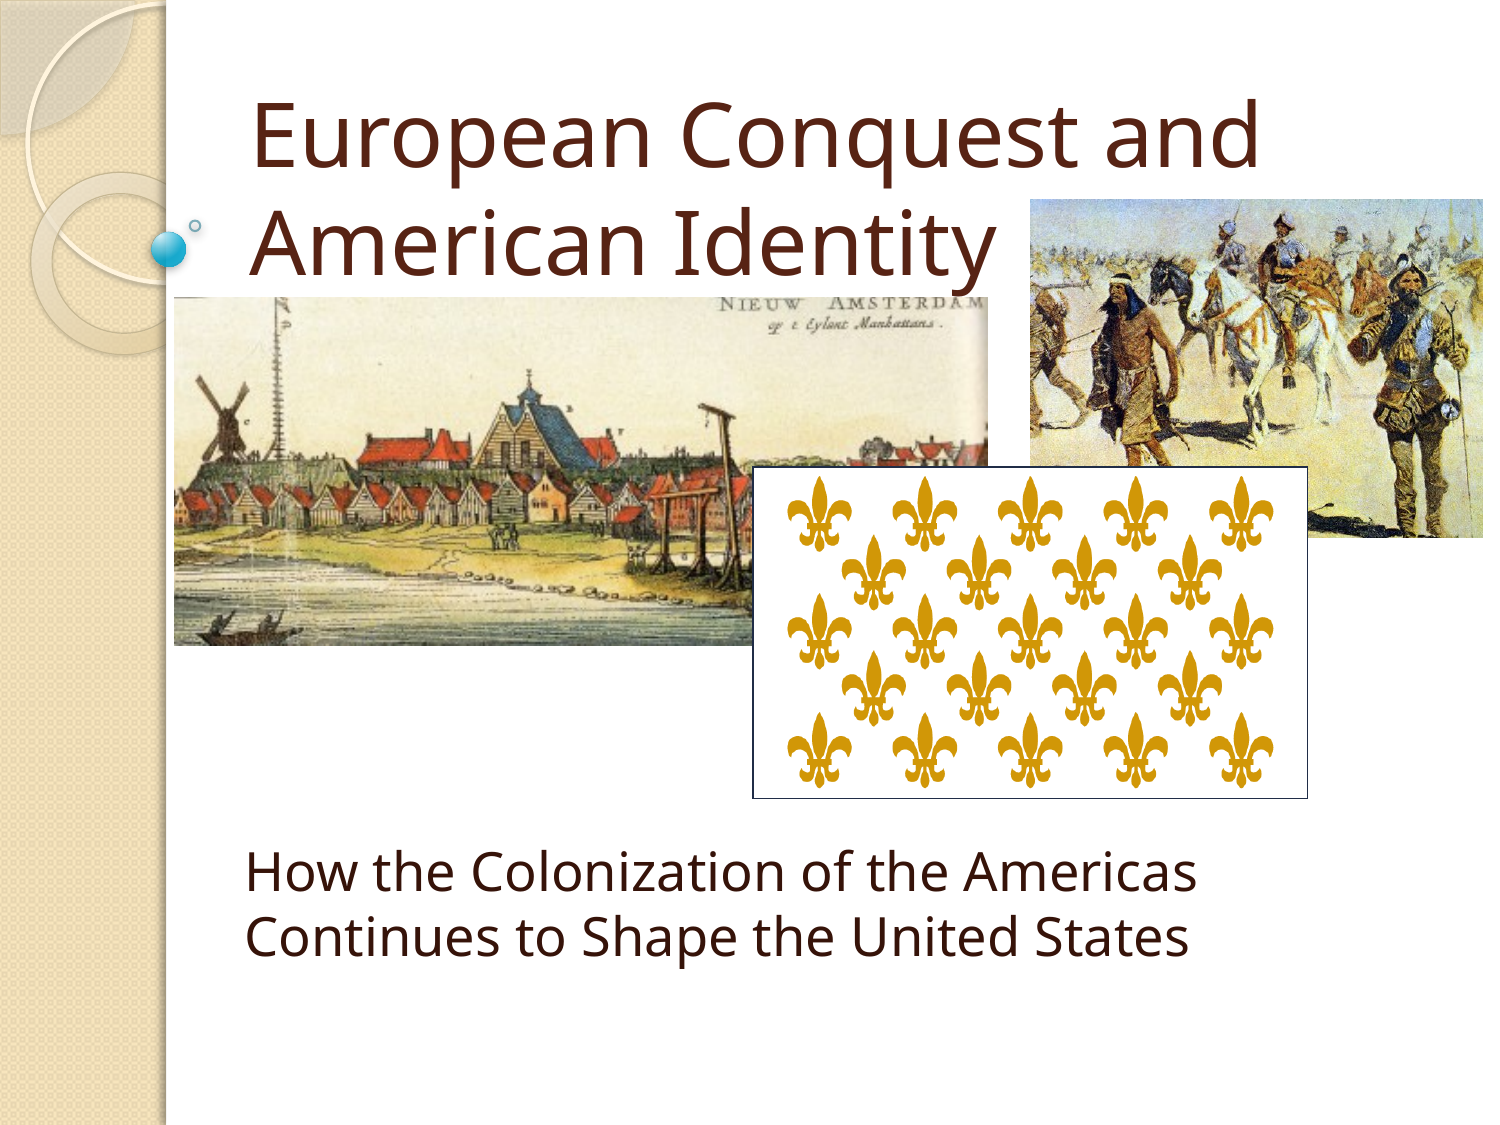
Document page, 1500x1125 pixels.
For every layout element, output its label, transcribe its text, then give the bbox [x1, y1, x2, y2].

picture [174, 199, 1483, 800]
subtitle How the Colonization of the Americas Continues to Shape the United States [225, 837, 1440, 1013]
title European Conquest and American Identity [234, 59, 1450, 301]
